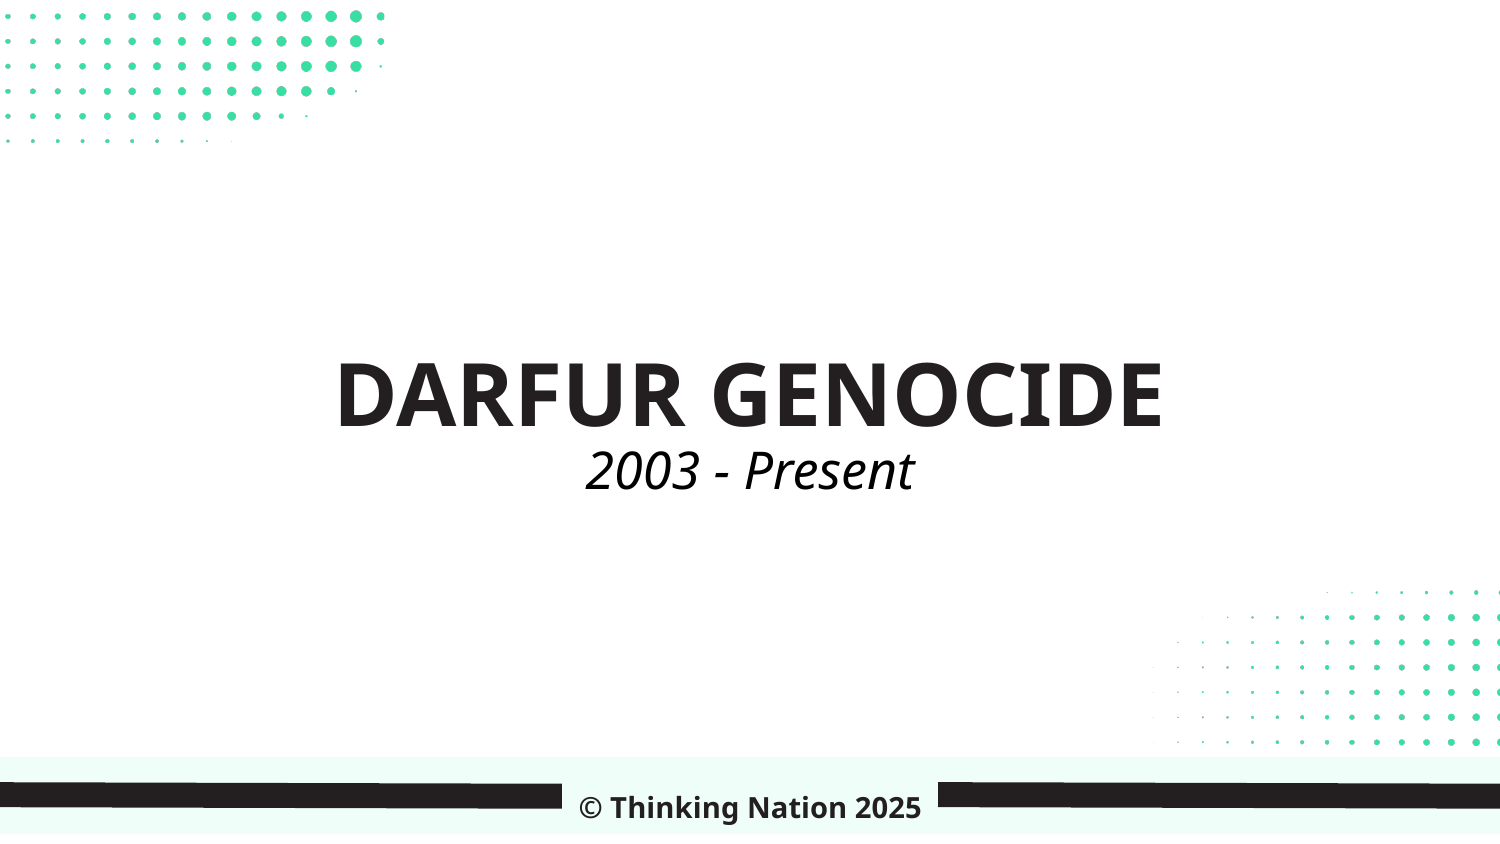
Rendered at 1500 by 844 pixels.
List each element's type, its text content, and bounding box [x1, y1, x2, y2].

text_box [0, 0, 385, 144]
text_box 2003 - Present [146, 437, 1353, 501]
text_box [0, 756, 1500, 835]
text_box [1128, 590, 1500, 755]
text_box DARFUR GENOCIDE [209, 296, 1291, 444]
